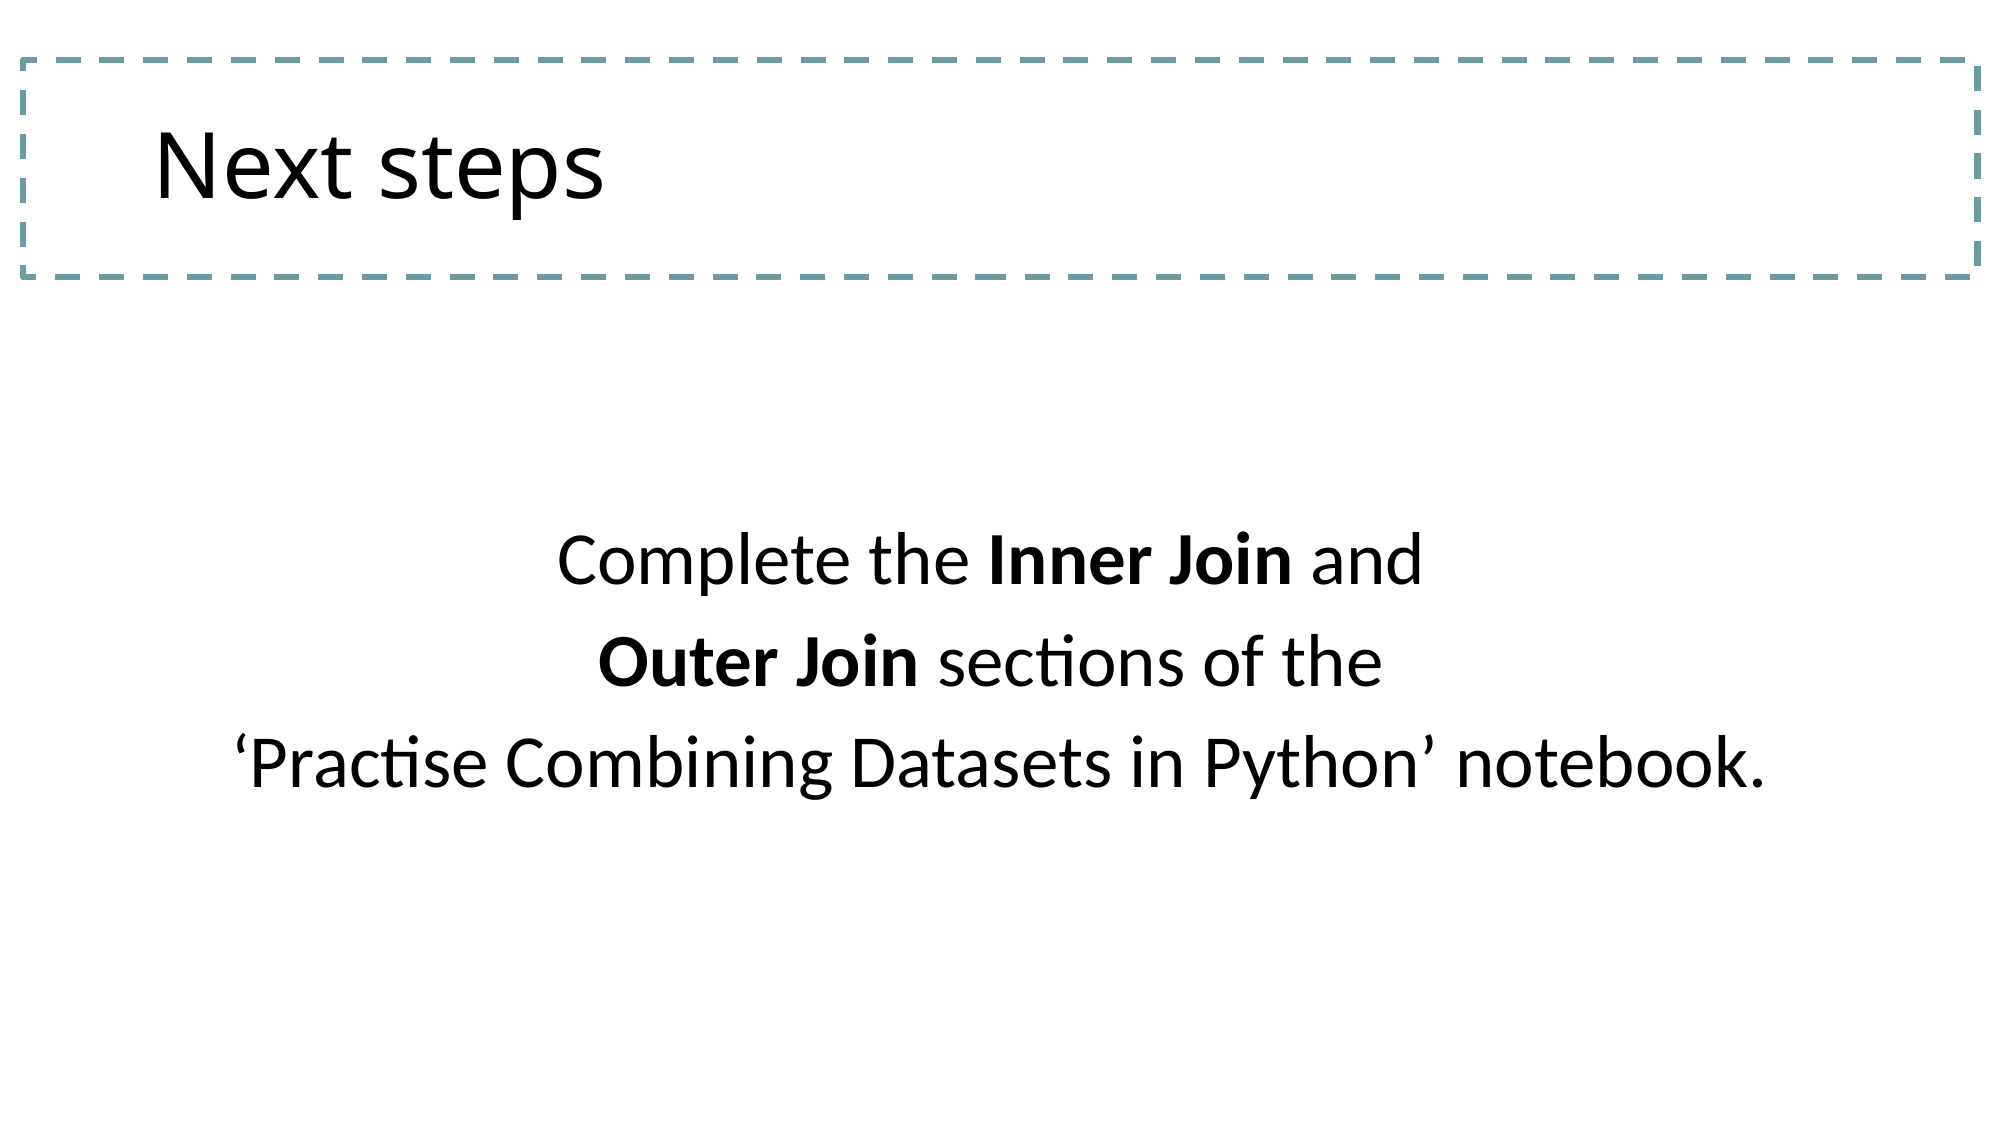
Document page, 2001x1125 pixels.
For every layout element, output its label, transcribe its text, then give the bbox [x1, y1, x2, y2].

title Next steps [137, 59, 1863, 278]
list Complete the Inner Join and Outer Join sections of the ‘Practise Combining Datasets in Python’ notebook. [137, 299, 1863, 1014]
